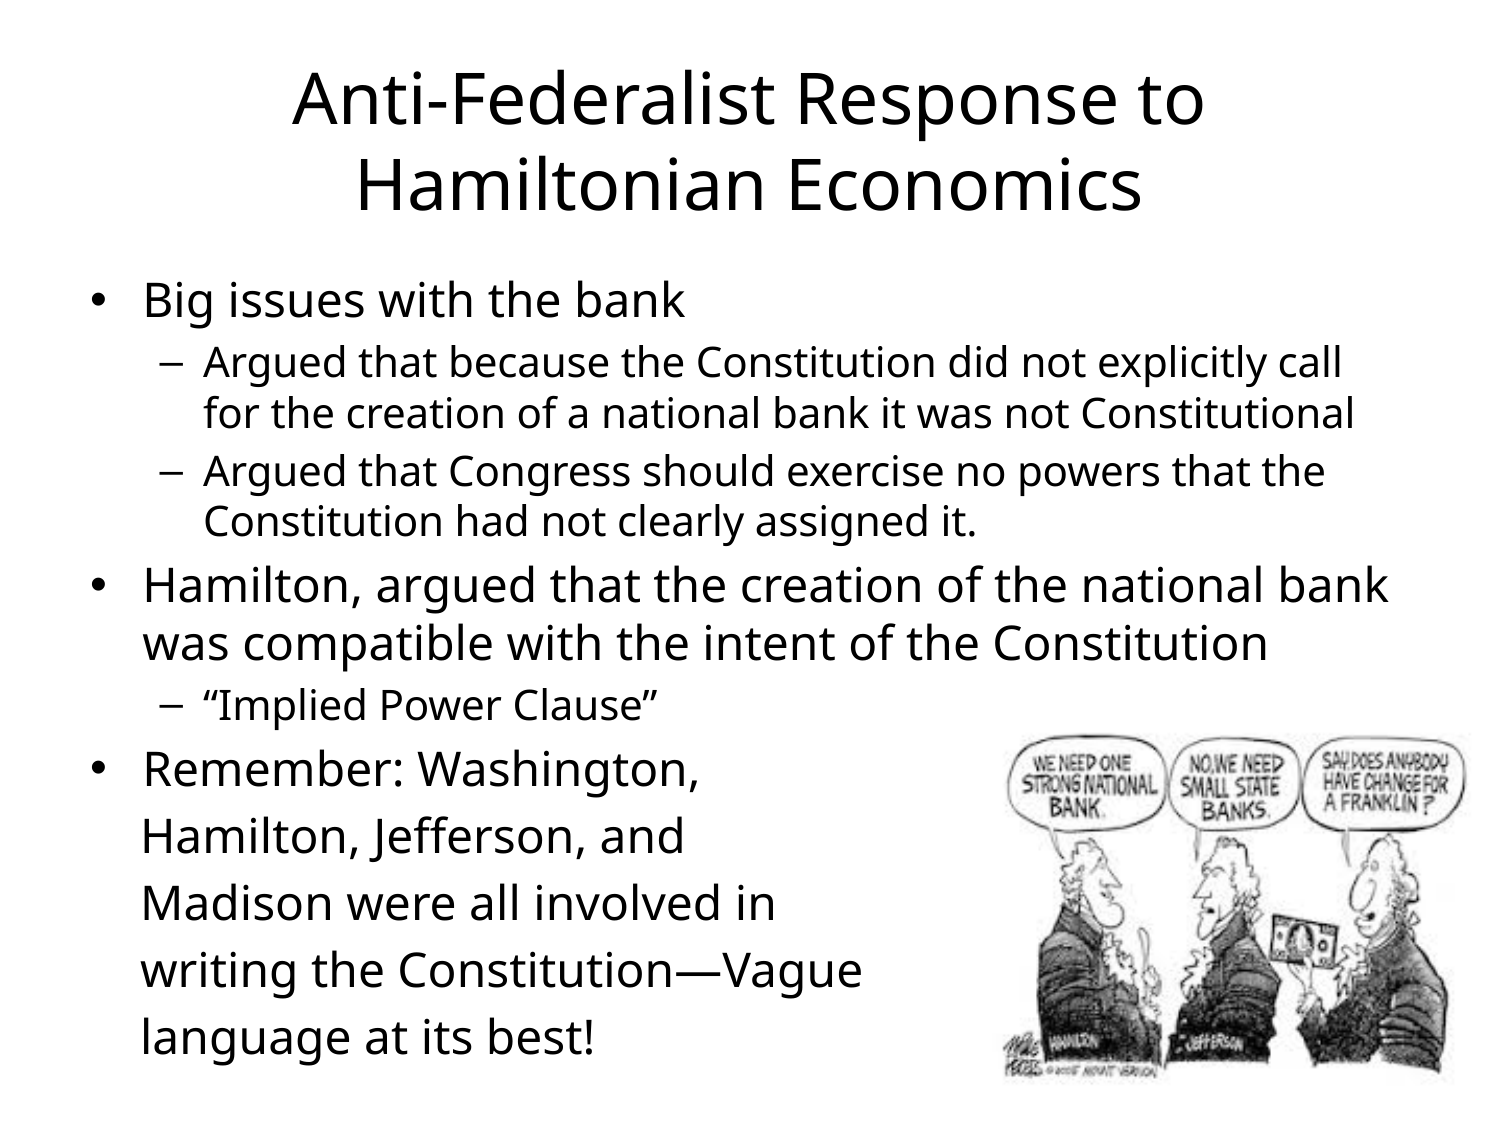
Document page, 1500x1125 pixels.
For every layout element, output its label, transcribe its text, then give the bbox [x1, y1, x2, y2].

picture [987, 717, 1489, 1104]
list Big issues with the bank Argued that because the Constitution did not explicitly call for the creation of a national bank it was not Constitutional Argued that Congress should exercise no powers that the Constitution had not clearly assigned it. Hamilton, argued that the creation of the national bank was compatible with the intent of the Constitution “Implied Power Clause” Remember: Washington, Hamilton, Jefferson, and Madison were all involved in writing the Constitution—Vague language at its best! [75, 262, 1425, 1104]
title Anti-Federalist Response to Hamiltonian Economics [75, 45, 1425, 233]
